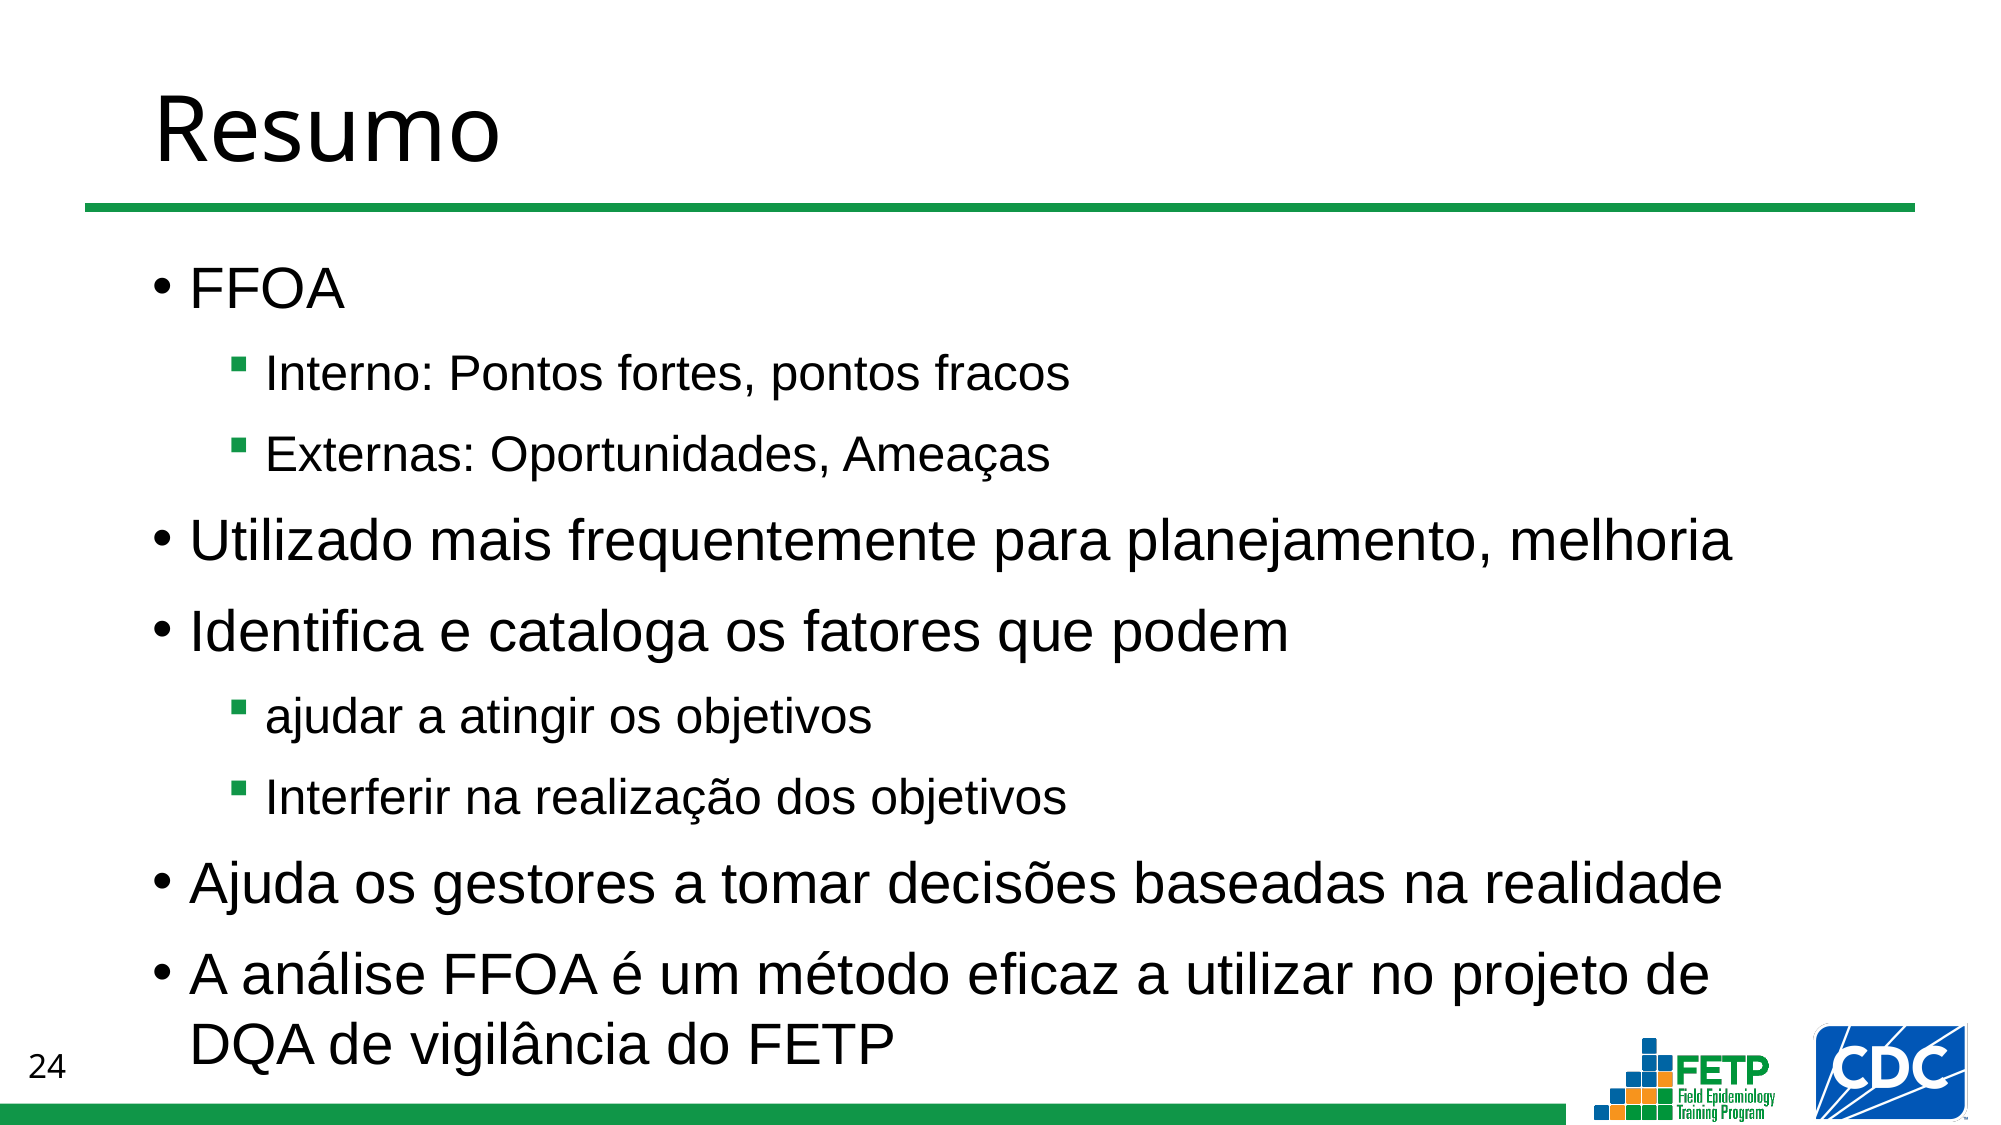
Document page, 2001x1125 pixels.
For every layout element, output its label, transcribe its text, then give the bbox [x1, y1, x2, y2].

list FFOA Interno: Pontos fortes, pontos fracos Externas: Oportunidades, Ameaças Utilizado mais frequentemente para planejamento, melhoria Identifica e cataloga os fatores que podem ajudar a atingir os objetivos Interferir na realização dos objetivos Ajuda os gestores a tomar decisões baseadas na realidade A análise FFOA é um método eficaz a utilizar no projeto de DQA de vigilância do FETP [137, 242, 1863, 1004]
picture [1594, 1038, 1775, 1122]
title Resumo [137, 75, 1863, 207]
picture [1813, 1023, 1968, 1122]
